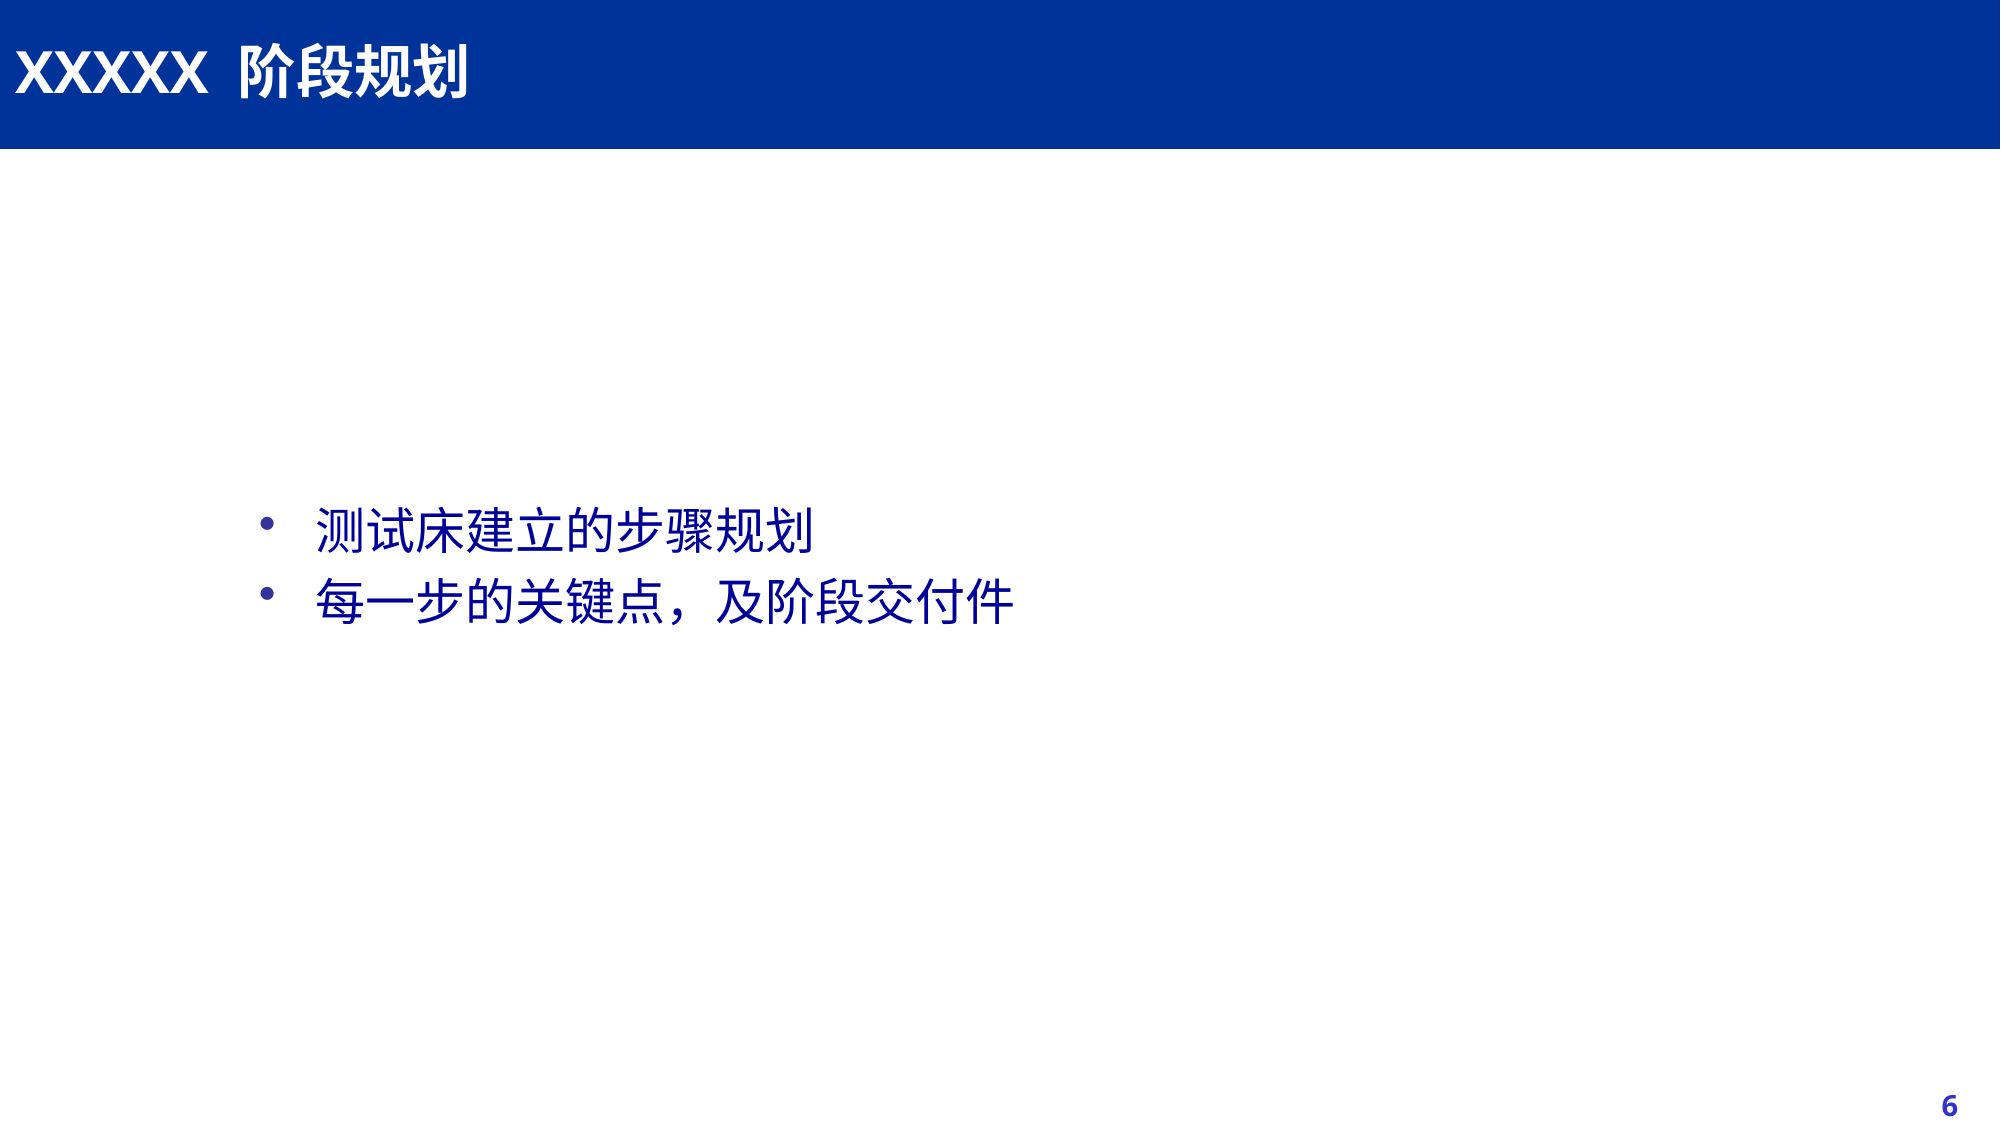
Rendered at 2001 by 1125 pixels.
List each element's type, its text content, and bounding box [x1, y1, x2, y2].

text_box 测试床建立的步骤规划 每一步的关键点，及阶段交付件 [244, 432, 1584, 738]
title XXXXX 阶段规划 [0, 0, 2000, 145]
